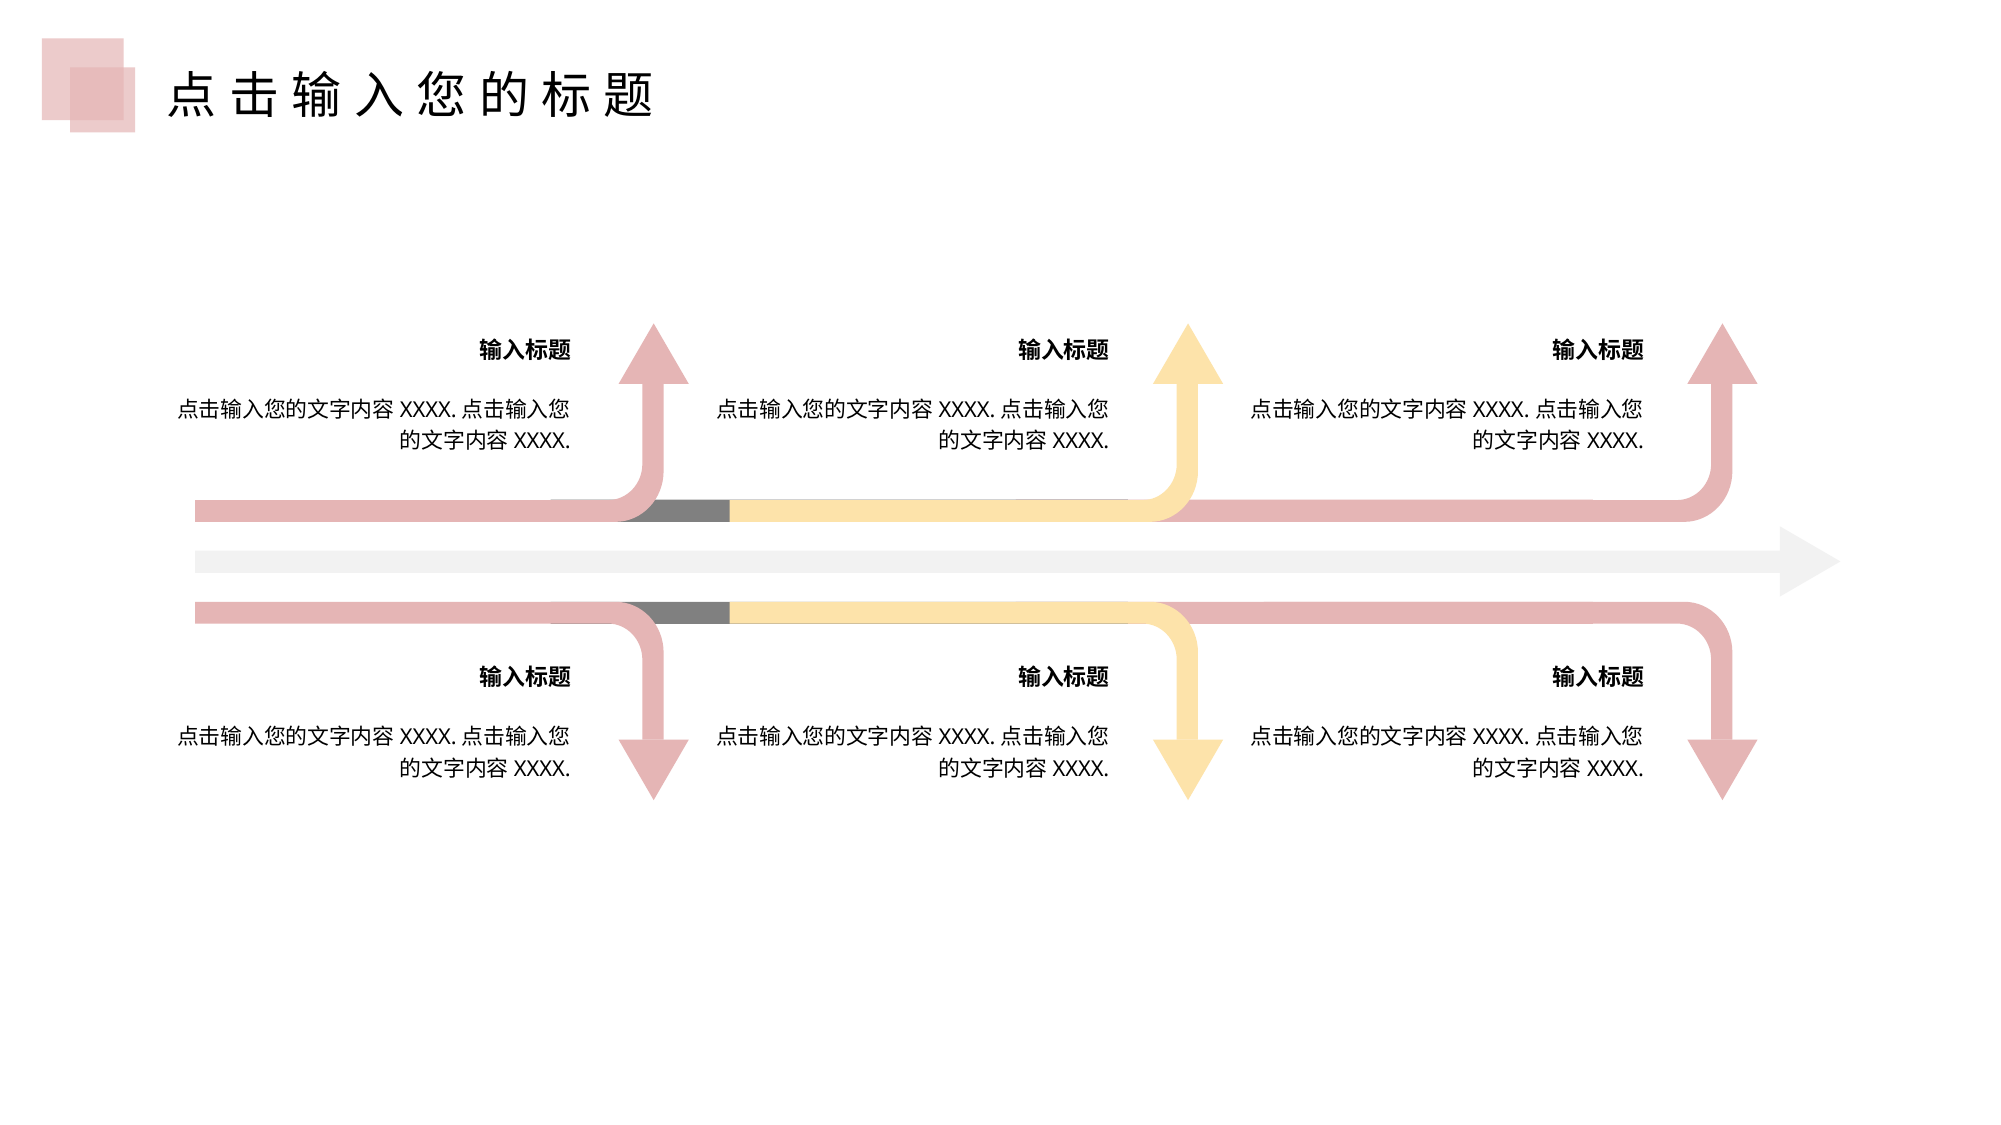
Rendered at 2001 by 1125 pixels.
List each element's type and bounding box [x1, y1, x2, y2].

text_box [159, 323, 1841, 801]
text_box [41, 38, 832, 133]
